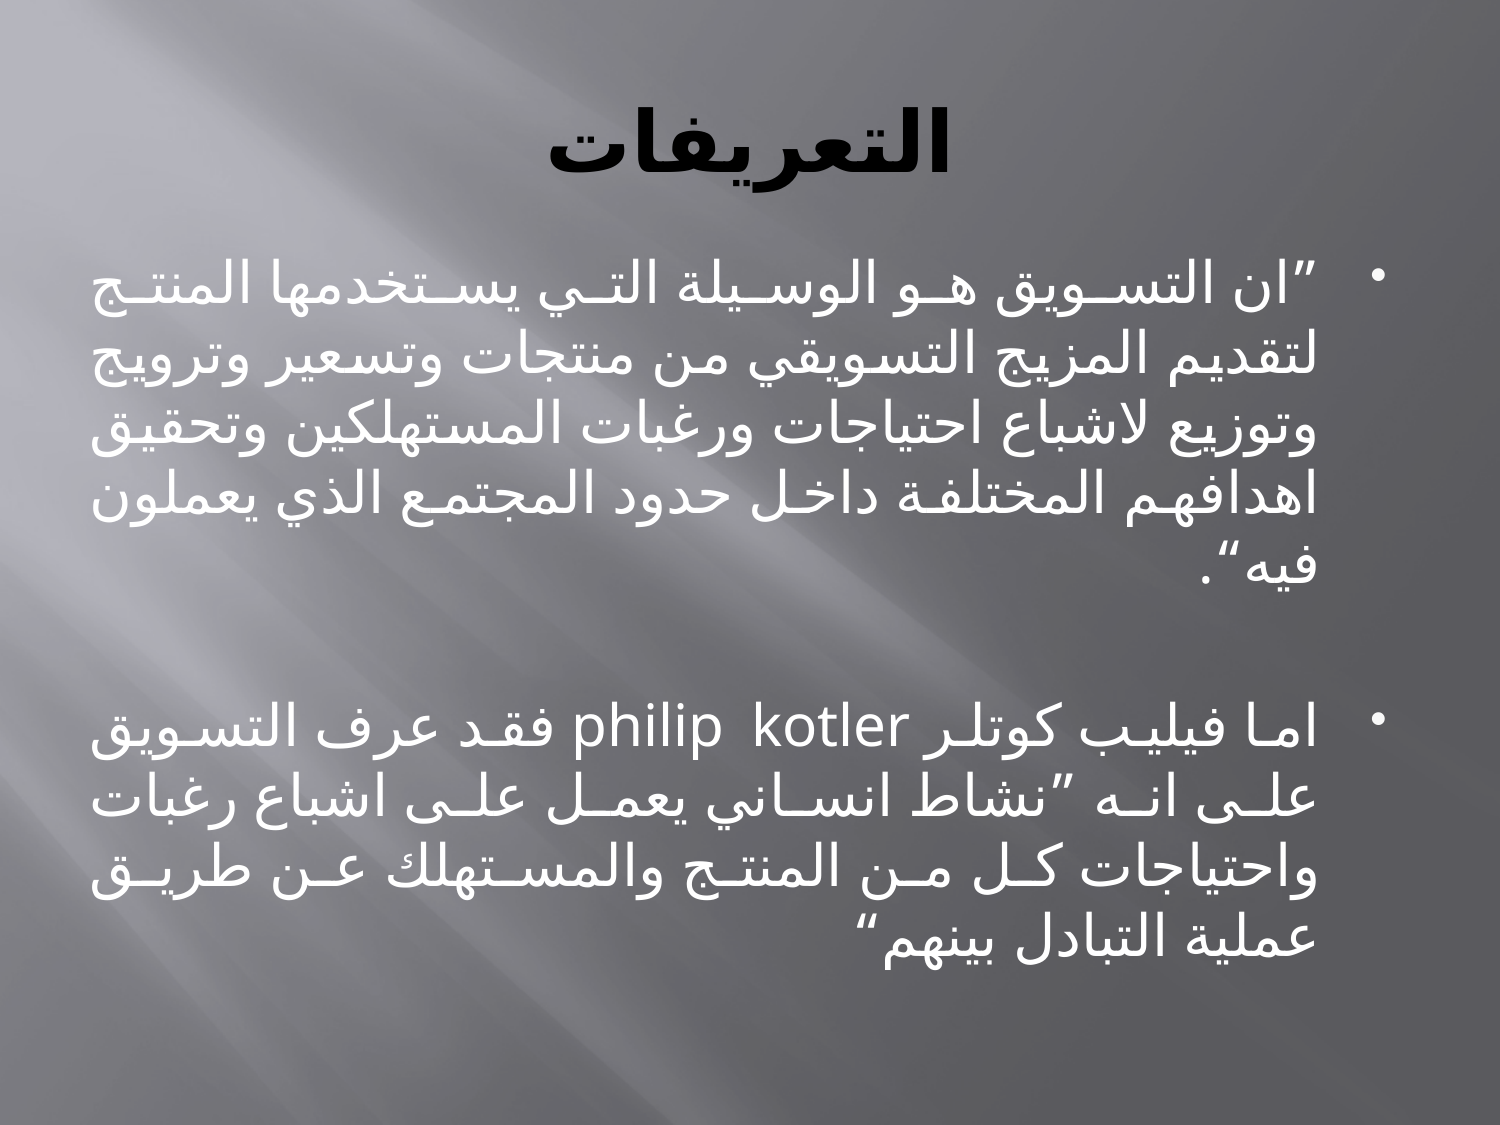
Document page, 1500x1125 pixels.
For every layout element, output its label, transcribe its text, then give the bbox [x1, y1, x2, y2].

title التعريفات [75, 45, 1425, 233]
list ”ان التسويق هو الوسيلة التي يستخدمها المنتج لتقديم المزيج التسويقي من منتجات وتسعير وترويج وتوزيع لاشباع احتياجات ورغبات المستهلكين وتحقيق اهدافهم المختلفة داخل حدود المجتمع الذي يعملون فيه“. اما فيليب كوتلر philip kotler فقد عرف التسويق على انه ”نشاط انساني يعمل على اشباع رغبات واحتياجات كل من المنتج والمستهلك عن طريق عملية التبادل بينهم“ [75, 237, 1425, 963]
